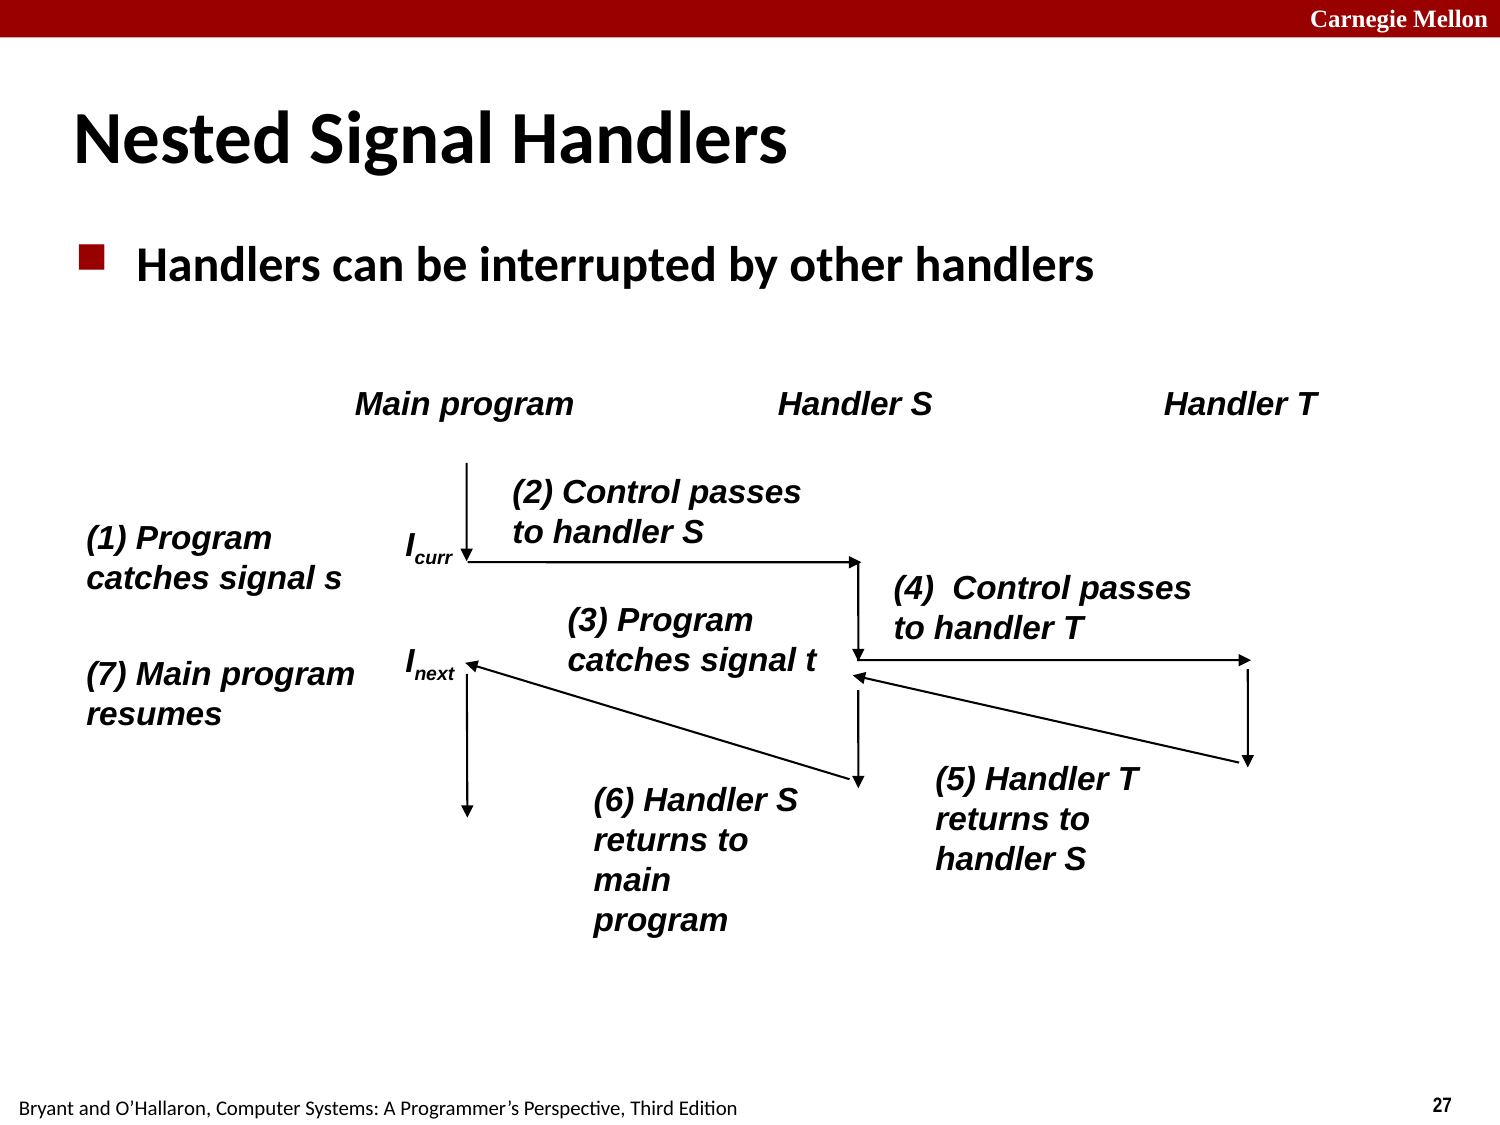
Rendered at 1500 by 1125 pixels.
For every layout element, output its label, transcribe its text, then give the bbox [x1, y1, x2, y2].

text_box (4) Control passes to handler T [878, 559, 1226, 654]
text_box [857, 671, 1240, 763]
text_box [461, 692, 474, 818]
text_box [1241, 669, 1255, 768]
text_box [468, 548, 473, 559]
text_box Icurr [390, 515, 468, 577]
text_box [852, 690, 865, 789]
list Handlers can be interrupted by other handlers [64, 223, 1361, 326]
text_box (2) Control passes to handler S [497, 463, 834, 558]
text_box [852, 562, 865, 660]
text_box (3) Program catches signal t [552, 590, 857, 685]
text_box [857, 653, 1251, 667]
text_box (7) Main program resumes [71, 644, 387, 740]
text_box Handler T [1139, 374, 1350, 430]
text_box Main program [330, 374, 601, 430]
text_box (1) Program catches signal s [71, 509, 387, 604]
text_box (5) Handler T returns to handler S [920, 749, 1164, 885]
title Nested Signal Handlers [58, 71, 1305, 197]
text_box Handler S [753, 374, 964, 430]
text_box [465, 660, 820, 770]
text_box [468, 556, 862, 569]
text_box Inext [390, 631, 470, 692]
text_box (6) Handler S returns to main program [578, 770, 822, 945]
